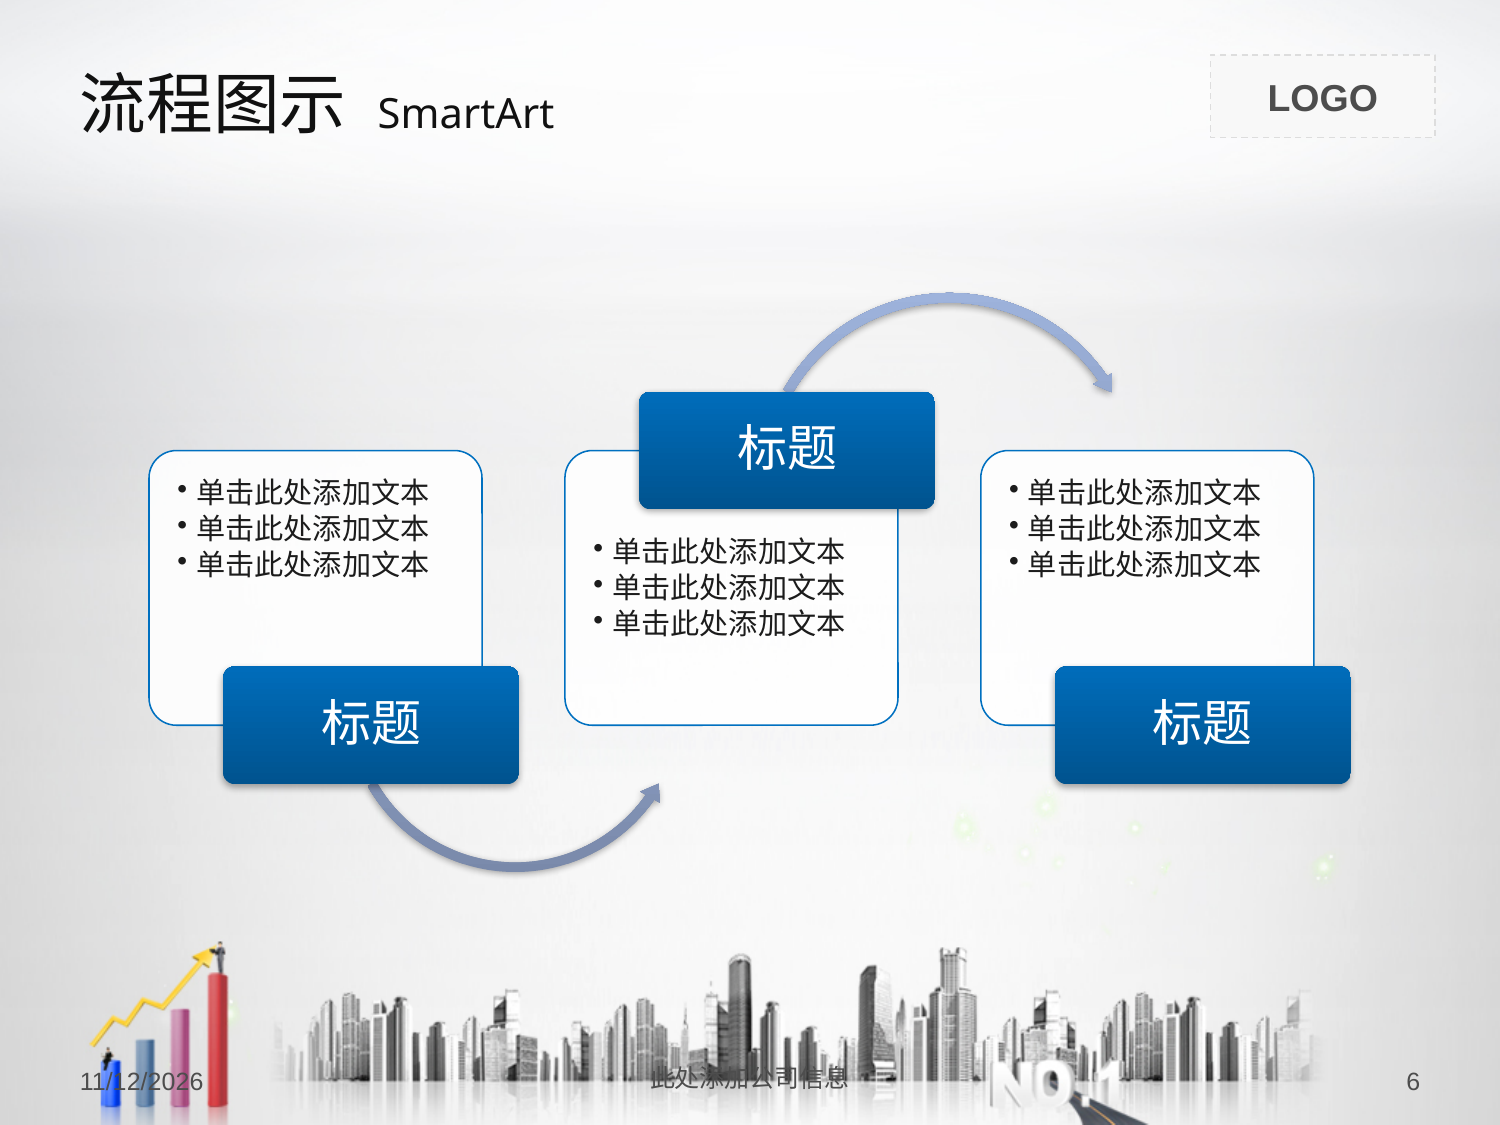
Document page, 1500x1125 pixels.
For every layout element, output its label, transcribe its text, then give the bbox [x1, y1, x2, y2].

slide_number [64, 1058, 415, 1103]
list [148, 219, 1352, 957]
title 流程图示 SmartArt [64, 42, 1436, 161]
footer 此处添加公司信息 [512, 1058, 988, 1103]
picture [0, 0, 1500, 1125]
slide_number 6 [1085, 1058, 1436, 1103]
